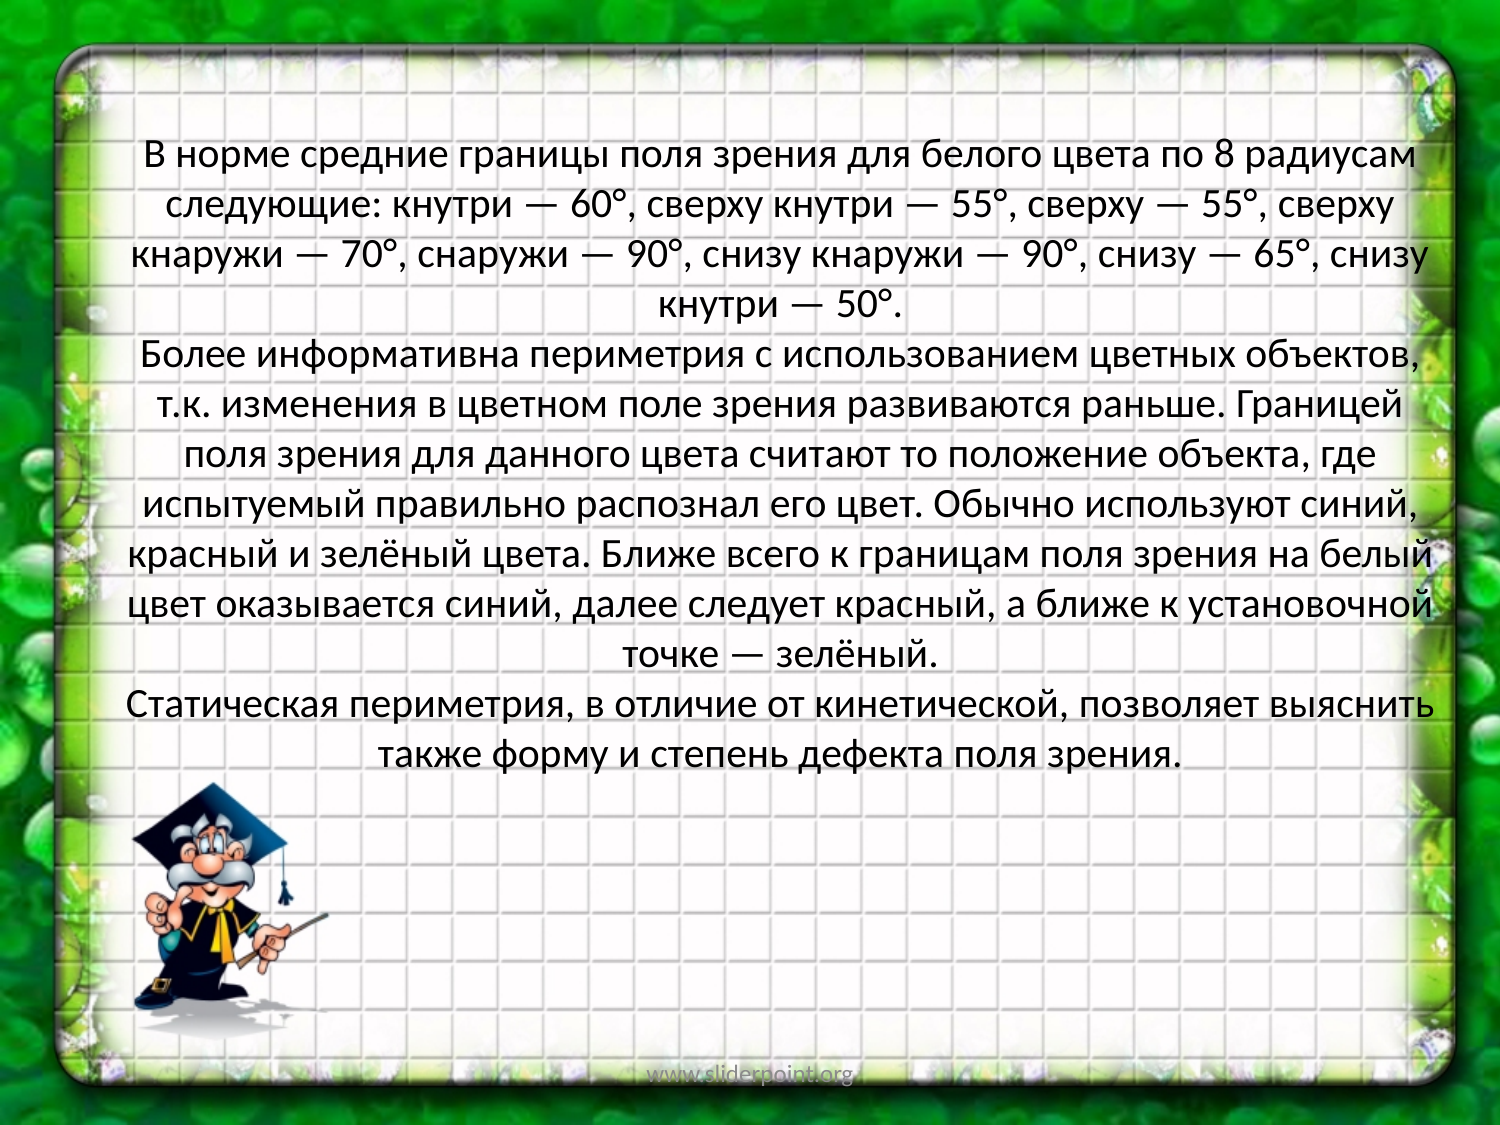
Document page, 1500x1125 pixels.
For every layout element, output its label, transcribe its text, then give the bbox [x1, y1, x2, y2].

footer www.sliderpoint.org [512, 1042, 988, 1103]
title В норме средние границы поля зрения для белого цвета по 8 радиусам следующие: кнутри — 60°, сверху кнутри — 55°, сверху — 55°, сверху кнаружи — 70°, снаружи — 90°, снизу кнаружи — 90°, снизу — 65°, снизу кнутри — 50°. Более информативна периметрия с использованием цветных объектов, т.к. изменения в цветном поле зрения развиваются раньше. Границей поля зрения для данного цвета считают то положение объекта, где испытуемый правильно распознал его цвет. Обычно используют синий, красный и зелёный цвета. Ближе всего к границам поля зрения на белый цвет оказывается синий, далее следует красный, а ближе к установочной точке — зелёный. Статическая периметрия, в отличие от кинетической, позволяет выяснить также форму и степень дефекта поля зрения. [105, 269, 1456, 633]
picture [0, 0, 1500, 1125]
